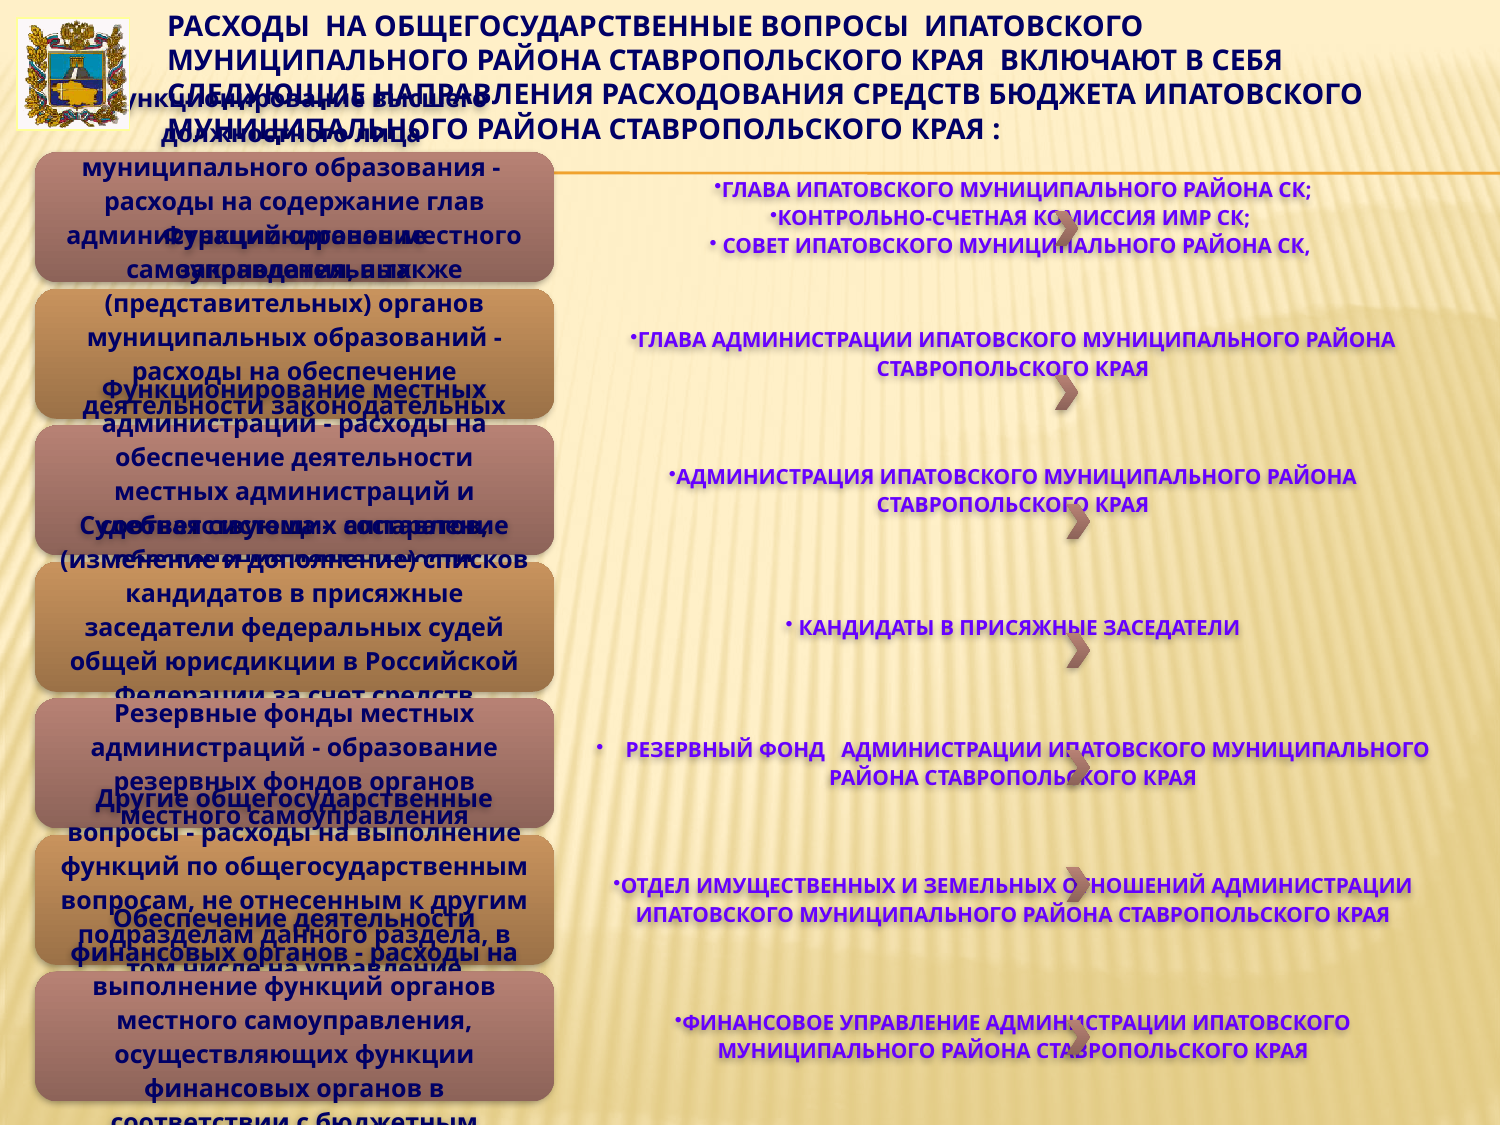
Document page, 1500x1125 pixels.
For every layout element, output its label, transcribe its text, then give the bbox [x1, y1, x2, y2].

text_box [34, 152, 1477, 1102]
title РАСХОДЫ НА ОБЩЕГОСУДАРСТВЕННЫЕ ВОПРОСЫ ИПАТОВСКОГО МУНИЦИПАЛЬНОГО РАЙОНА СТАВРОПОЛЬСКОГО КРАЯ ВКЛЮЧАЮТ В СЕБЯ СЛЕДУЮЩИЕ НАПРАВЛЕНИЯ РАСХОДОВАНИЯ СРЕДСТВ БЮДЖЕТА ИПАТОВСКОГО МУНИЦИПАЛЬНОГО РАЙОНА СТАВРОПОЛЬСКОГО КРАЯ : [152, 0, 1407, 150]
picture [17, 18, 130, 130]
